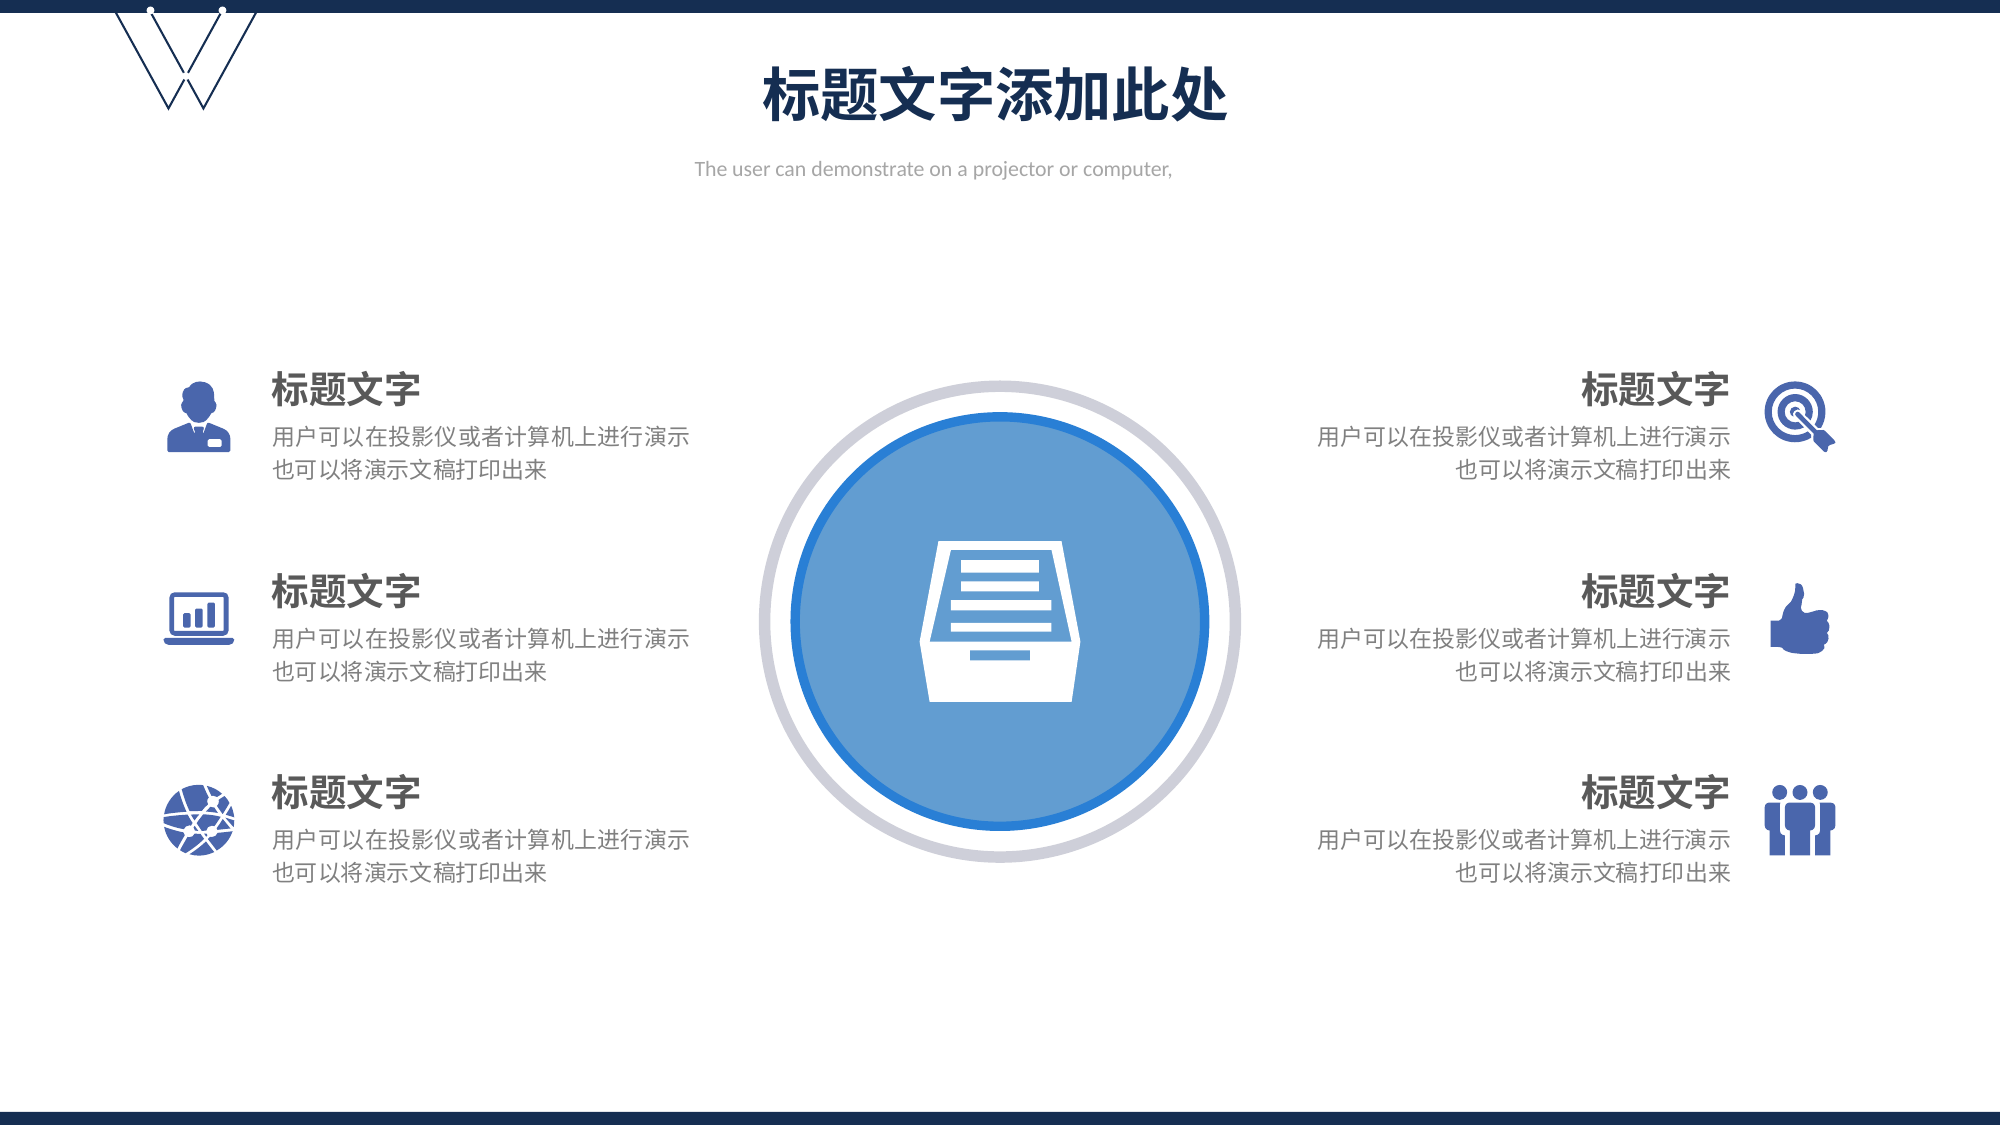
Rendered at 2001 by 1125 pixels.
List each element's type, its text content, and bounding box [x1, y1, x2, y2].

text_box [166, 380, 232, 454]
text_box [257, 752, 706, 895]
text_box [257, 551, 706, 694]
text_box 标题文字添加此处 [747, 41, 1253, 136]
text_box [1811, 783, 1837, 857]
text_box [1763, 783, 1789, 857]
text_box [1769, 582, 1831, 656]
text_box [764, 386, 1236, 858]
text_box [1297, 752, 1746, 895]
text_box [1763, 380, 1837, 454]
text_box [1783, 783, 1817, 857]
text_box The user can demonstrate on a projector or computer, [679, 143, 1320, 189]
text_box [162, 783, 236, 857]
text_box [162, 591, 236, 646]
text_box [257, 349, 706, 492]
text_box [1297, 551, 1746, 694]
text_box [1297, 349, 1746, 492]
